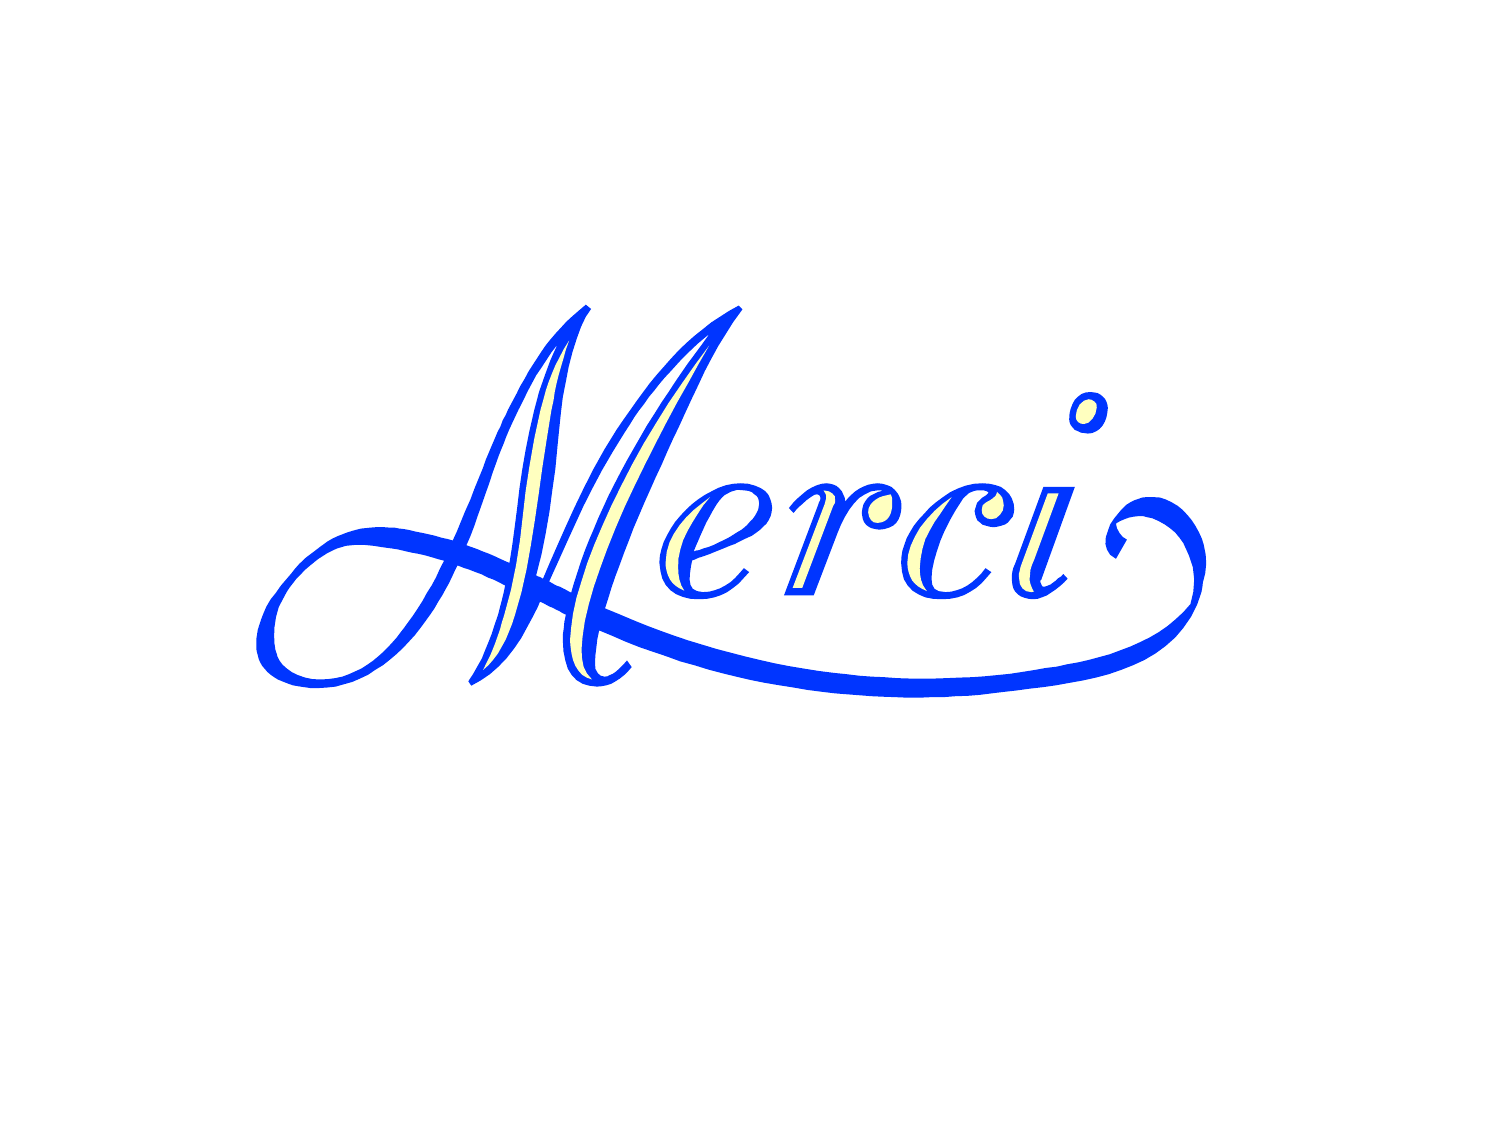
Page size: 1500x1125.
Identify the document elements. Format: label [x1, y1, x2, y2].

list [254, 304, 1208, 700]
